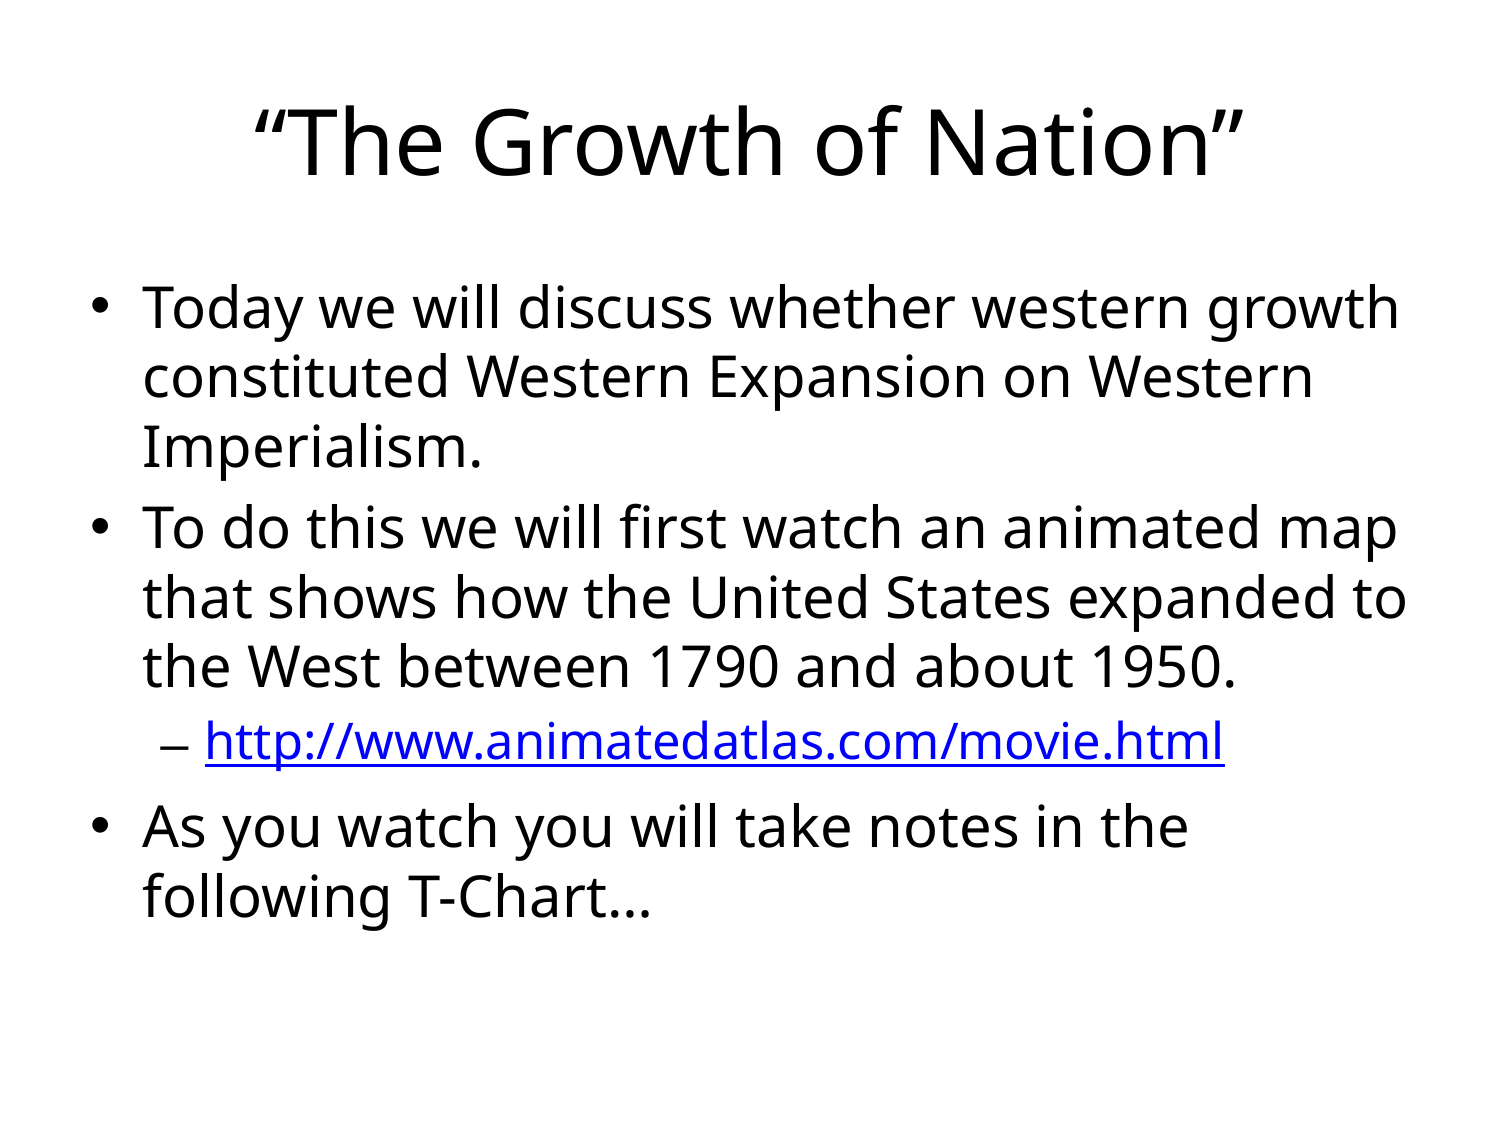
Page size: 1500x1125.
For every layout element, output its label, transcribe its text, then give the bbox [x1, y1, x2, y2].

list Today we will discuss whether western growth constituted Western Expansion on Western Imperialism. To do this we will first watch an animated map that shows how the United States expanded to the West between 1790 and about 1950. http://www.animatedatlas.com/movie.html As you watch you will take notes in the following T-Chart… [75, 262, 1425, 1005]
title “The Growth of Nation” [75, 45, 1425, 233]
